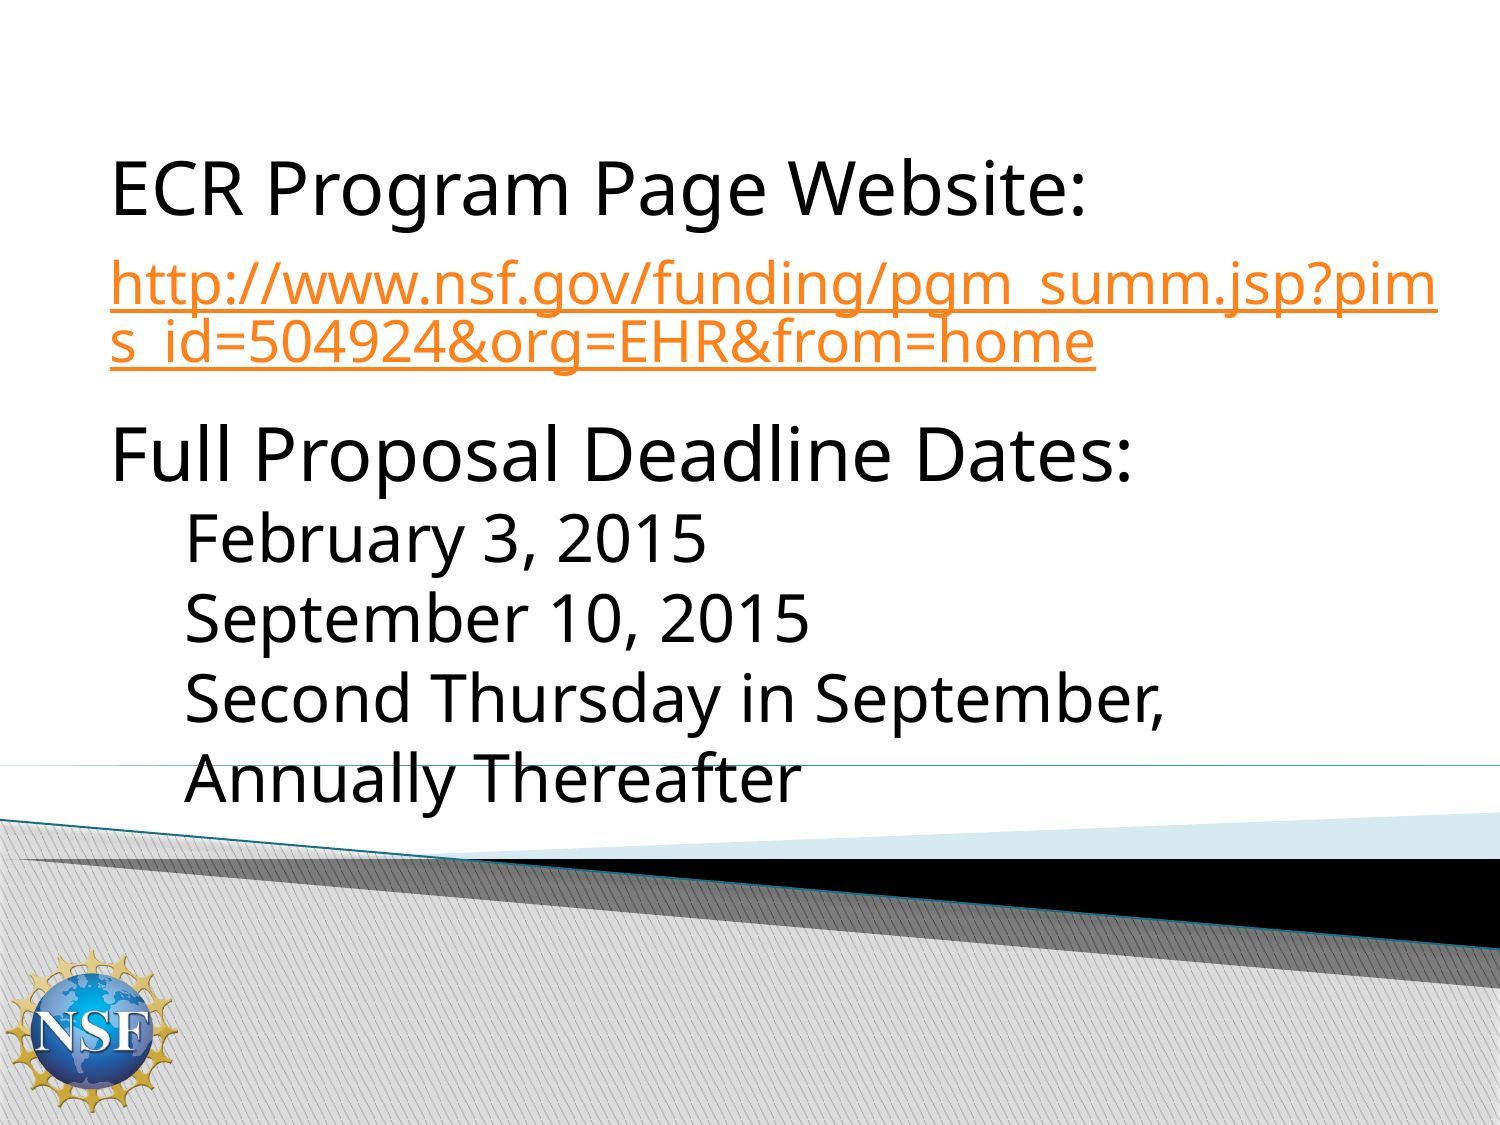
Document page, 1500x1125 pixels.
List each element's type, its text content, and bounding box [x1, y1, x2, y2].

text_box ECR Program Page Website: http://www.nsf.gov/funding/pgm_summ.jsp?pims_id=504924&org=EHR&from=home Full Proposal Deadline Dates: February 3, 2015 September 10, 2015 Second Thursday in September, Annually Thereafter [94, 125, 1458, 765]
picture [5, 949, 178, 1113]
picture [5, 859, 1500, 989]
